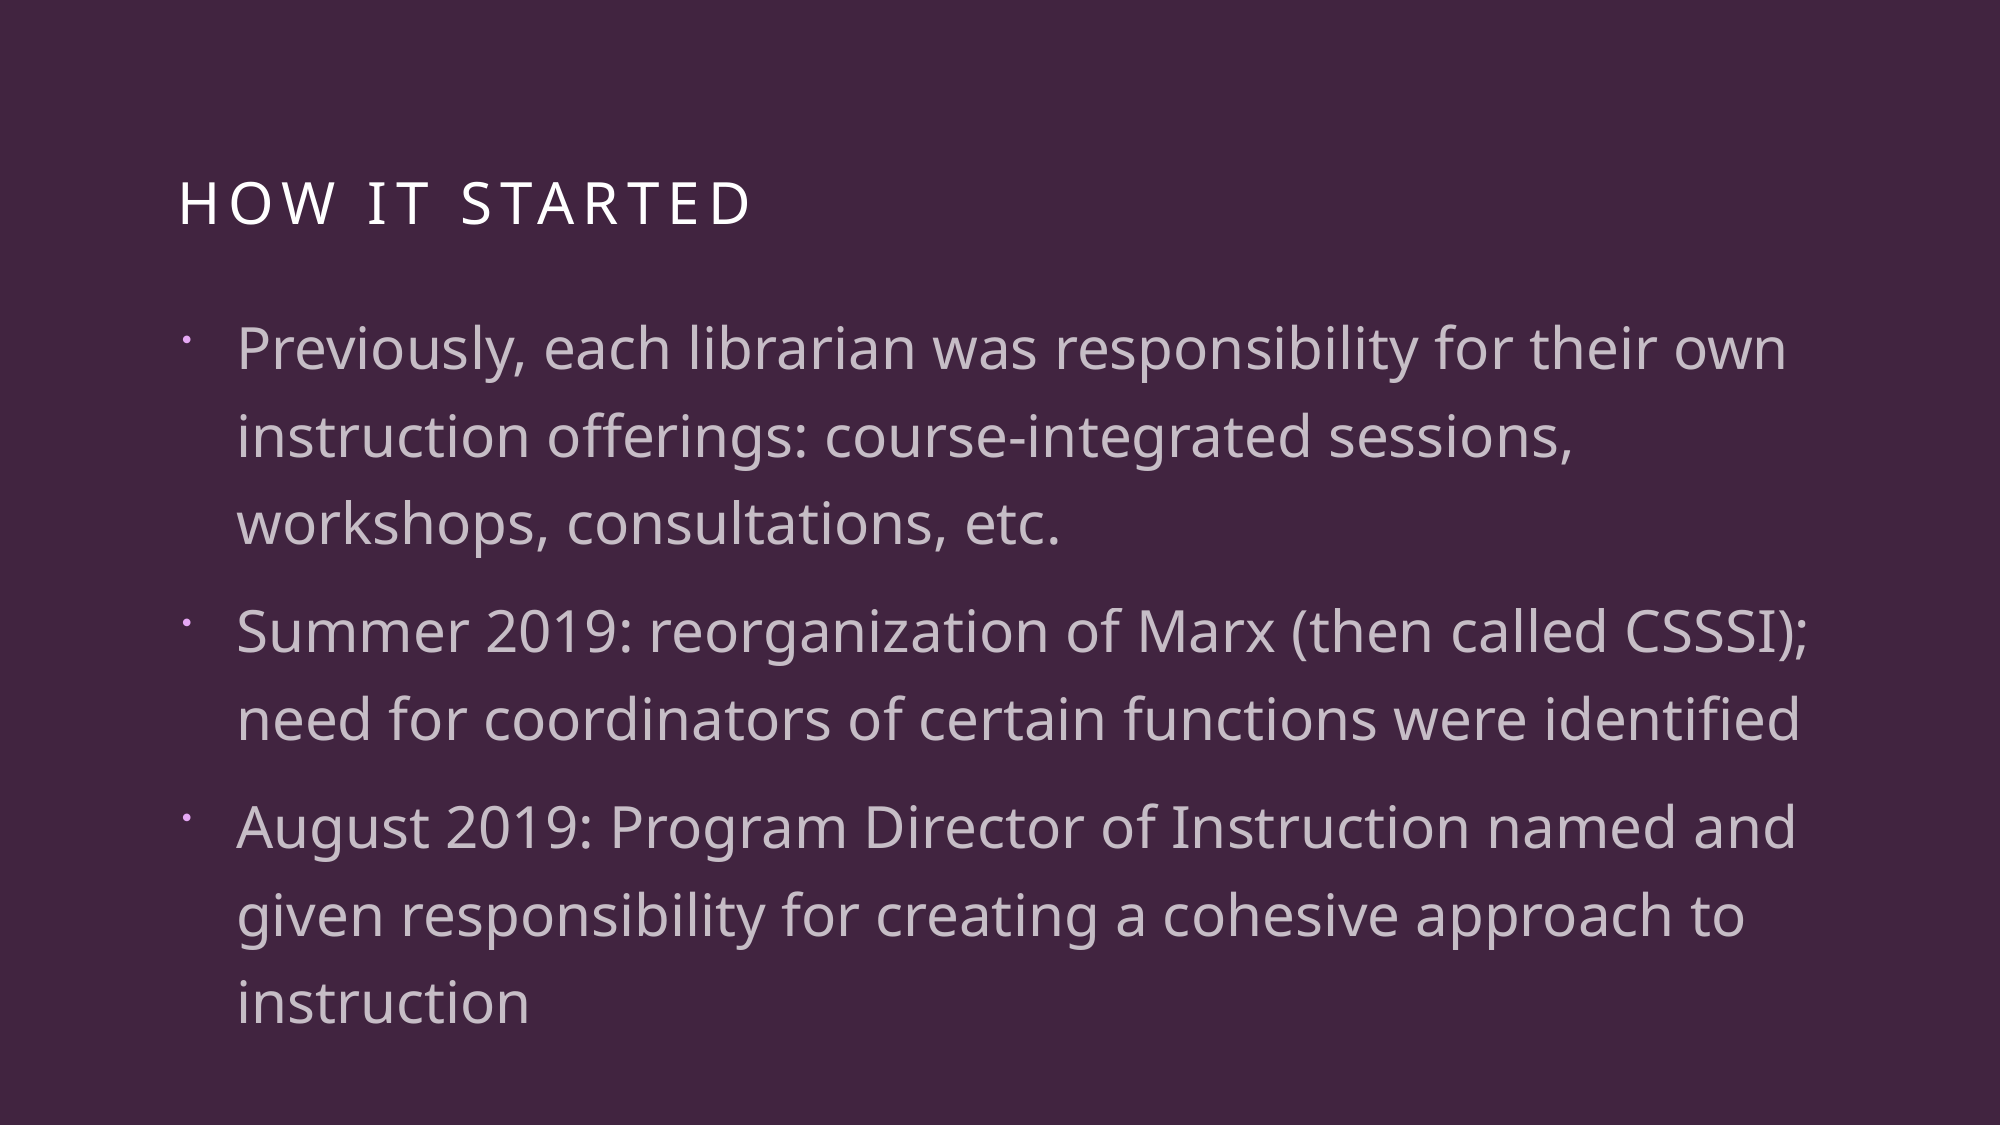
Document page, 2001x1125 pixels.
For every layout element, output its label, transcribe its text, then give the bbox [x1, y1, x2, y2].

title How it started [177, 165, 1822, 274]
list Previously, each librarian was responsibility for their own instruction offerings: course-integrated sessions, workshops, consultations, etc. Summer 2019: reorganization of Marx (then called CSSSI); need for coordinators of certain functions were identified August 2019: Program Director of Instruction named and given responsibility for creating a cohesive approach to instruction [177, 293, 1822, 947]
